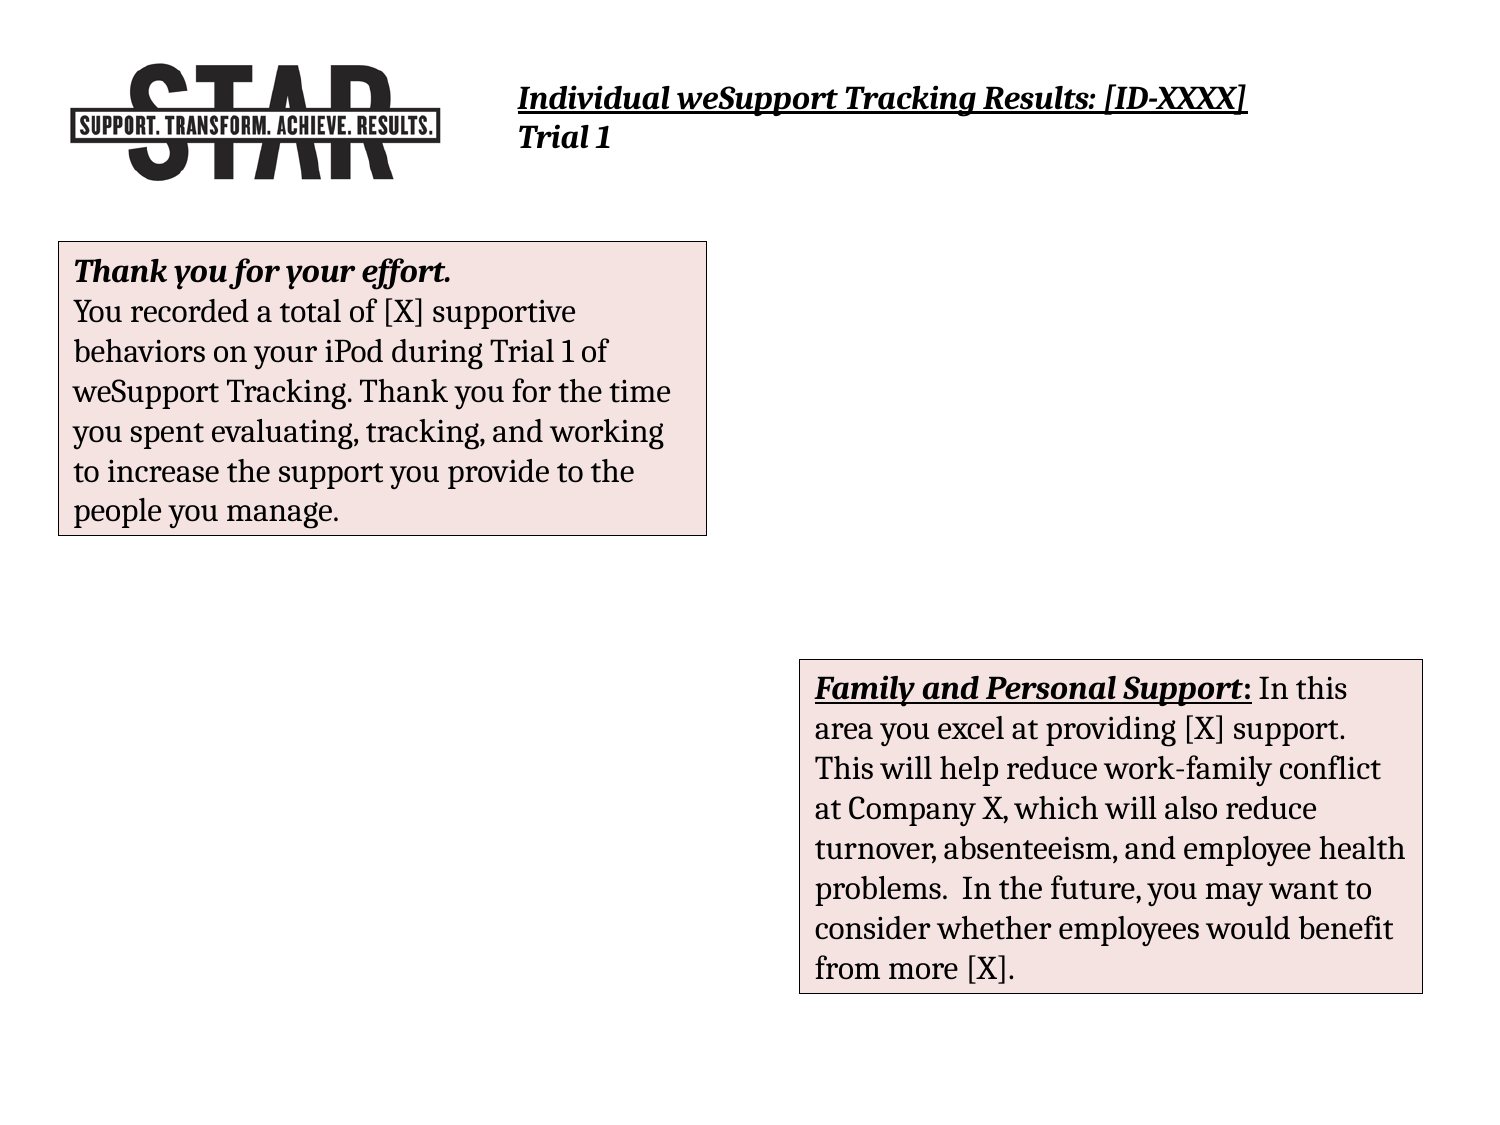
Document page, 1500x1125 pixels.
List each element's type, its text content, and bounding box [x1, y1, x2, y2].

text_box Individual weSupport Tracking Results: [ID-XXXX] Trial 1 [502, 68, 1315, 164]
text_box Thank you for your effort. You recorded a total of [X] supportive behaviors on your iPod during Trial 1 of weSupport Tracking. Thank you for the time you spent evaluating, tracking, and working to increase the support you provide to the people you manage. [58, 241, 707, 536]
picture [59, 51, 456, 191]
text_box Family and Personal Support: In this area you excel at providing [X] support. This will help reduce work-family conflict at Company X, which will also reduce turnover, absenteeism, and employee health problems. In the future, you may want to consider whether employees would benefit from more [X]. [799, 659, 1423, 994]
